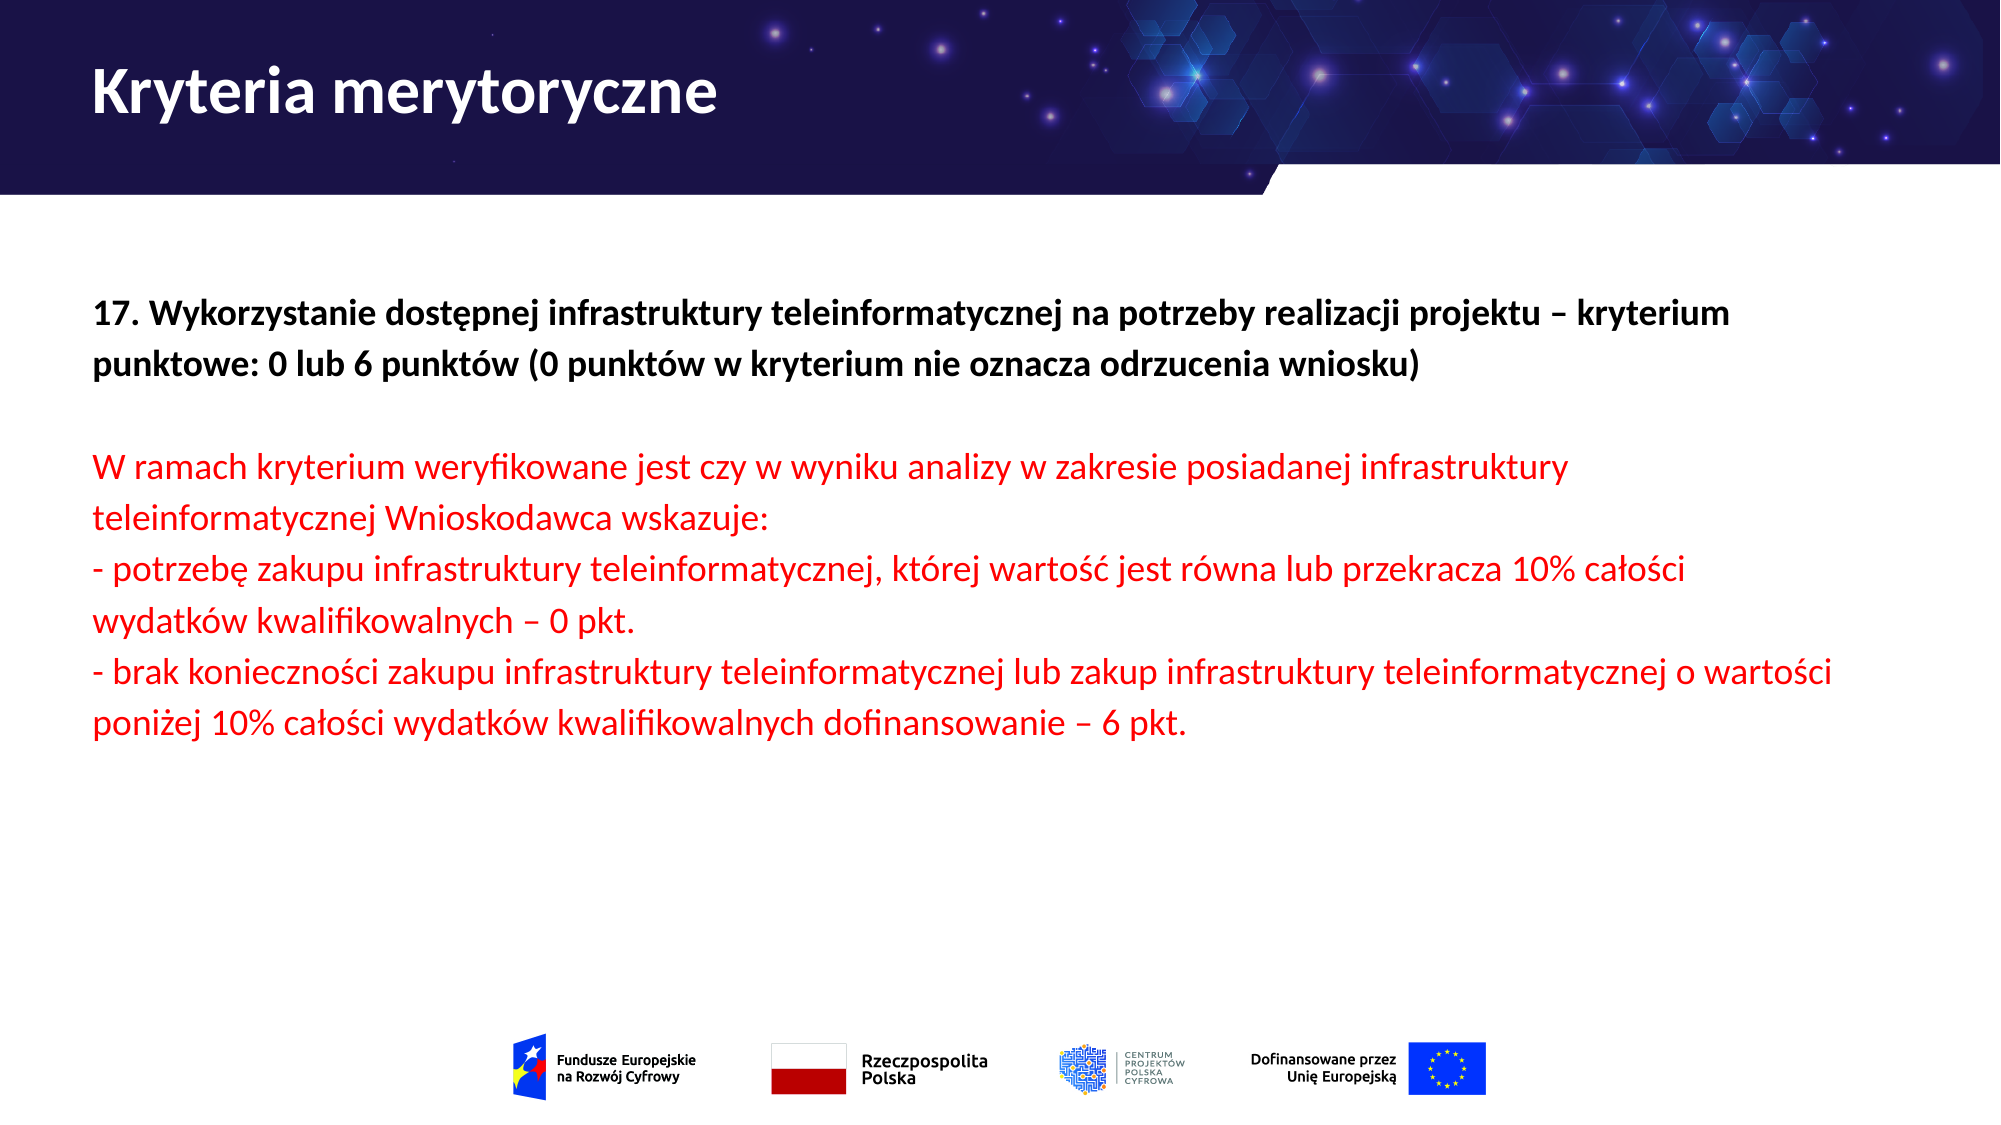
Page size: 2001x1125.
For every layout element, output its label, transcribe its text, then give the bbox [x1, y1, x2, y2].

title Kryteria merytoryczne [77, 46, 1863, 136]
picture [491, 1011, 1509, 1122]
list 17. Wykorzystanie dostępnej infrastruktury teleinformatycznej na potrzeby realizacji projektu – kryterium punktowe: 0 lub 6 punktów (0 punktów w kryterium nie oznacza odrzucenia wniosku) W ramach kryterium weryfikowane jest czy w wyniku analizy w zakresie posiadanej infrastruktury teleinformatycznej Wnioskodawca wskazuje: - potrzebę zakupu infrastruktury teleinformatycznej, której wartość jest równa lub przekracza 10% całości wydatków kwalifikowalnych – 0 pkt. - brak konieczności zakupu infrastruktury teleinformatycznej lub zakup infrastruktury teleinformatycznej o wartości poniżej 10% całości wydatków kwalifikowalnych dofinansowanie – 6 pkt. [77, 229, 1863, 958]
picture [0, 0, 2000, 195]
